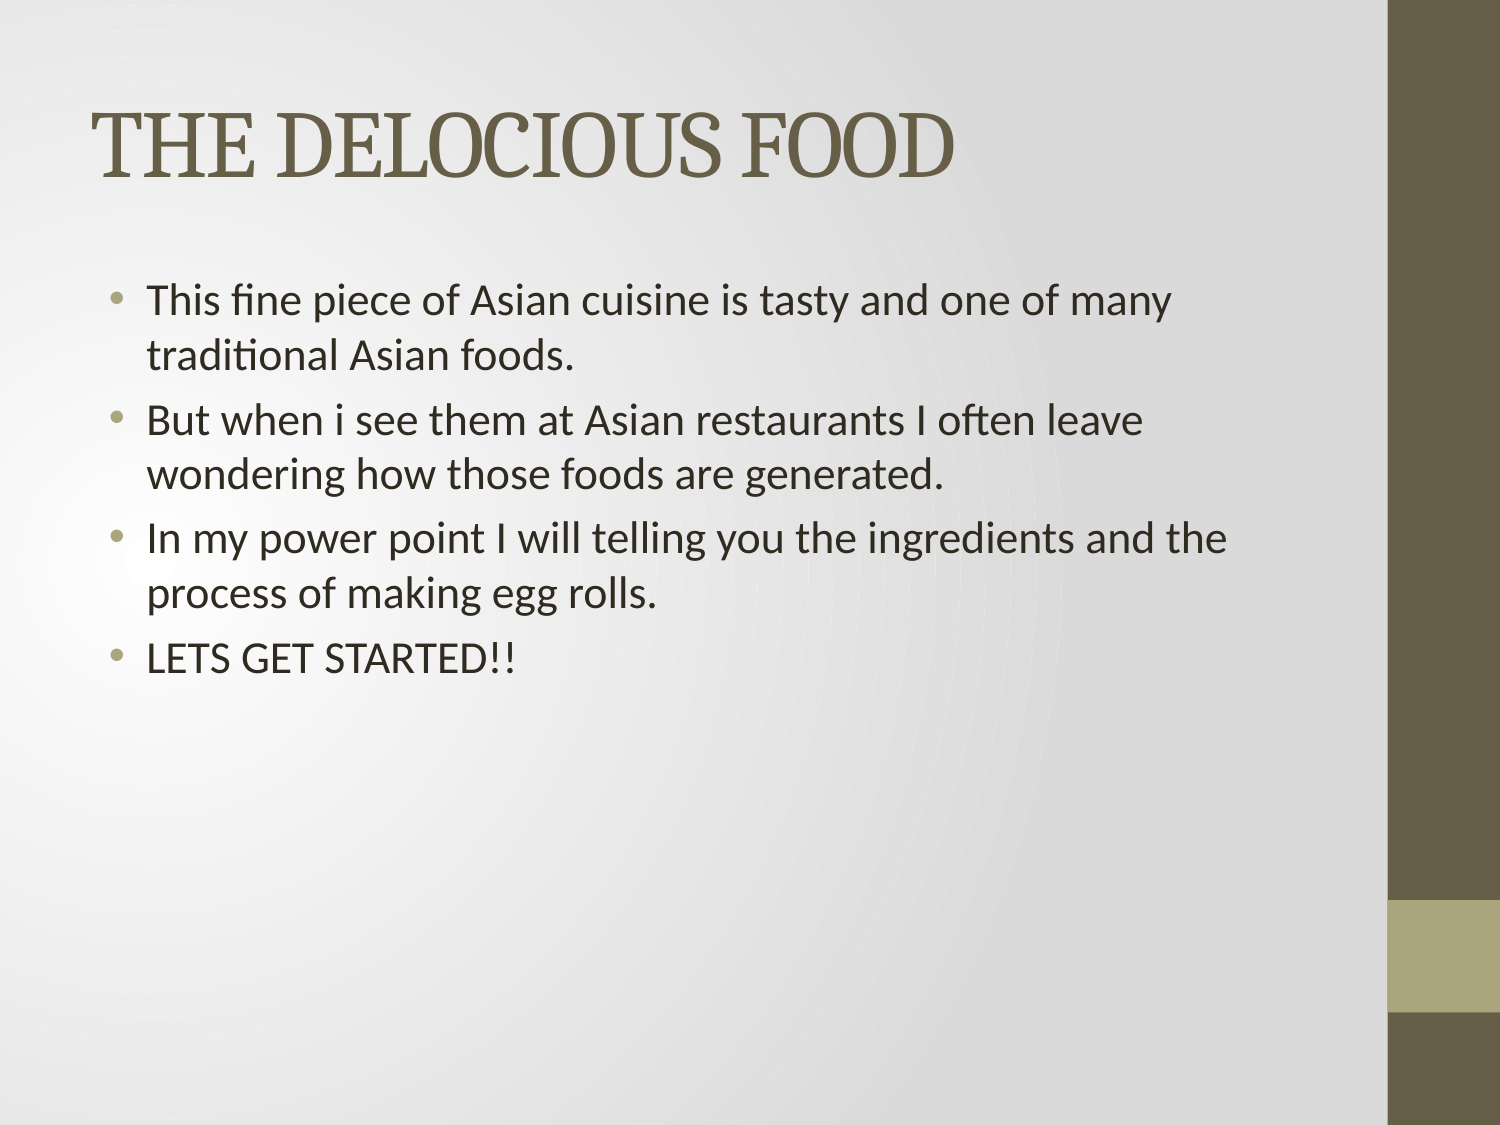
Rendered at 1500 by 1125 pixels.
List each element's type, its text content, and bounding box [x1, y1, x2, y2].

title THE DELOCIOUS FOOD [75, 45, 1325, 233]
list This fine piece of Asian cuisine is tasty and one of many traditional Asian foods. But when i see them at Asian restaurants I often leave wondering how those foods are generated. In my power point I will telling you the ingredients and the process of making egg rolls. LETS GET STARTED!! [75, 262, 1325, 1050]
